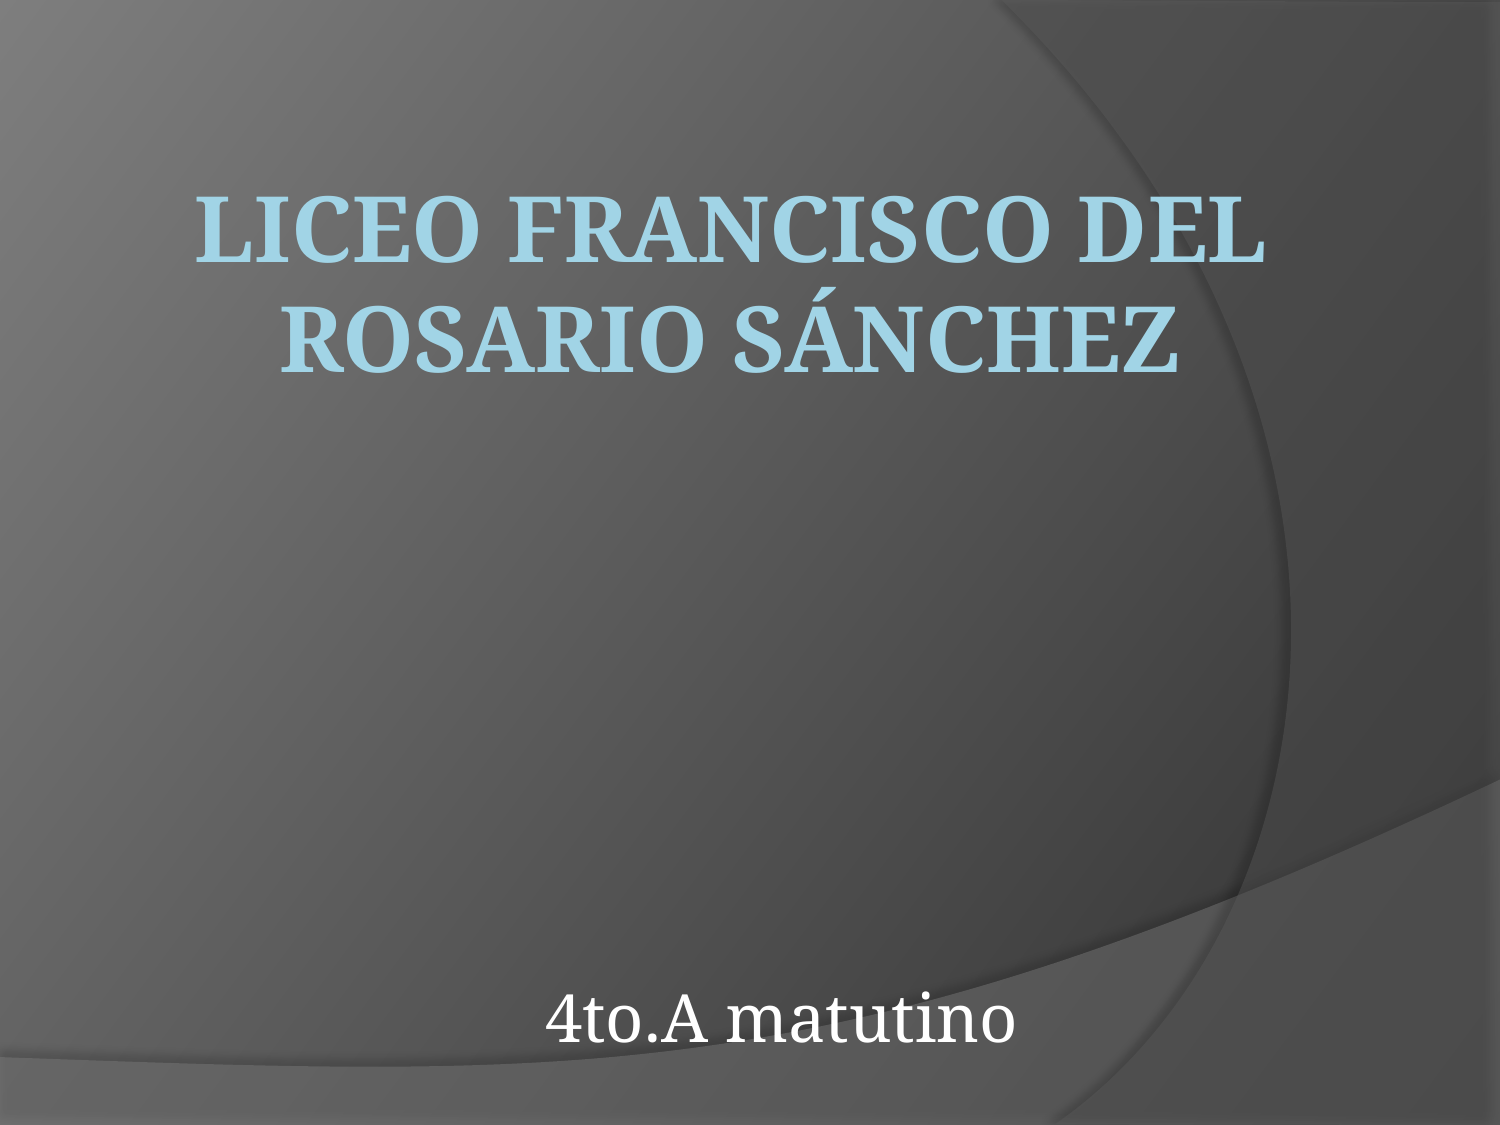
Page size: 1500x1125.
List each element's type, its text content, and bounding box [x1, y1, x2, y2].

subtitle 4to.A matutino [140, 808, 1416, 1057]
title Liceo francisco del rosario Sánchez [93, 164, 1369, 406]
